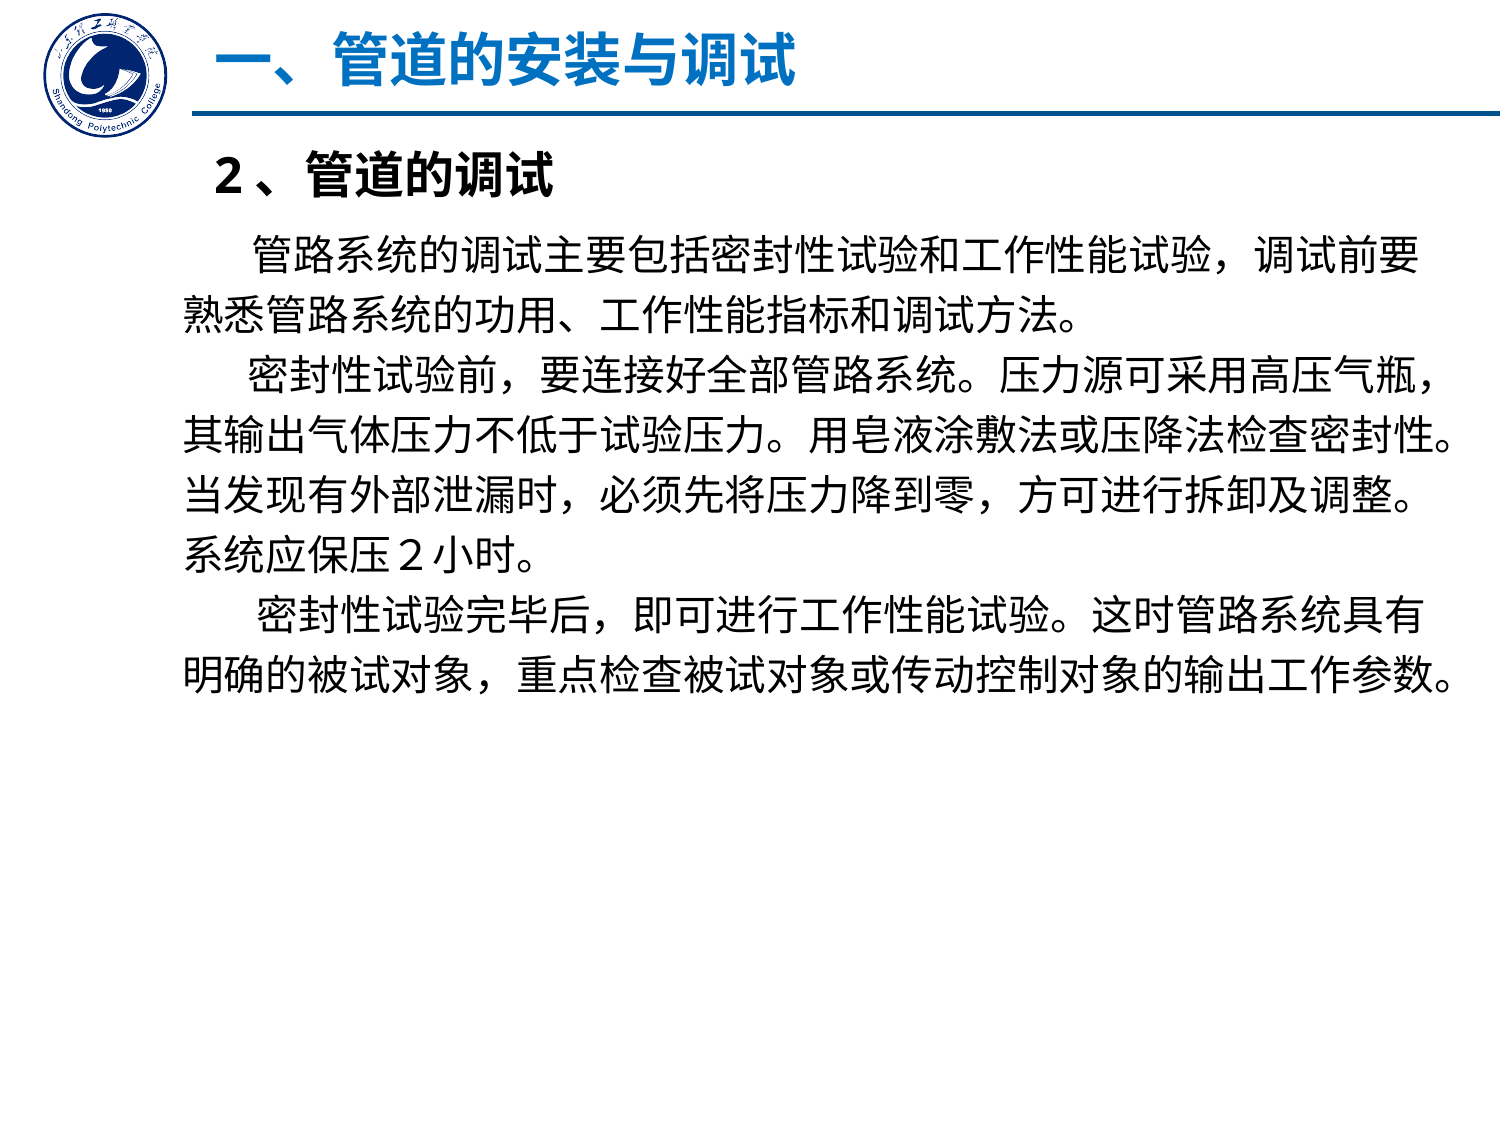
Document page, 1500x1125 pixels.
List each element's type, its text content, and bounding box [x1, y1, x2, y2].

text_box 管路系统的调试主要包括密封性试验和工作性能试验，调试前要熟悉管路系统的功用、工作性能指标和调试方法。 密封性试验前，要连接好全部管路系统。压力源可采用高压气瓶，其输出气体压力不低于试验压力。用皂液涂敷法或压降法检查密封性。当发现有外部泄漏时，必须先将压力降到零，方可进行拆卸及调整。系统应保压２小时。 密封性试验完毕后，即可进行工作性能试验。这时管路系统具有明确的被试对象，重点检查被试对象或传动控制对象的输出工作参数。 [167, 211, 1453, 707]
text_box 2、管道的调试 [199, 136, 1299, 211]
text_box 一、管道的安装与调试 [199, 16, 1477, 102]
picture [43, 7, 174, 138]
